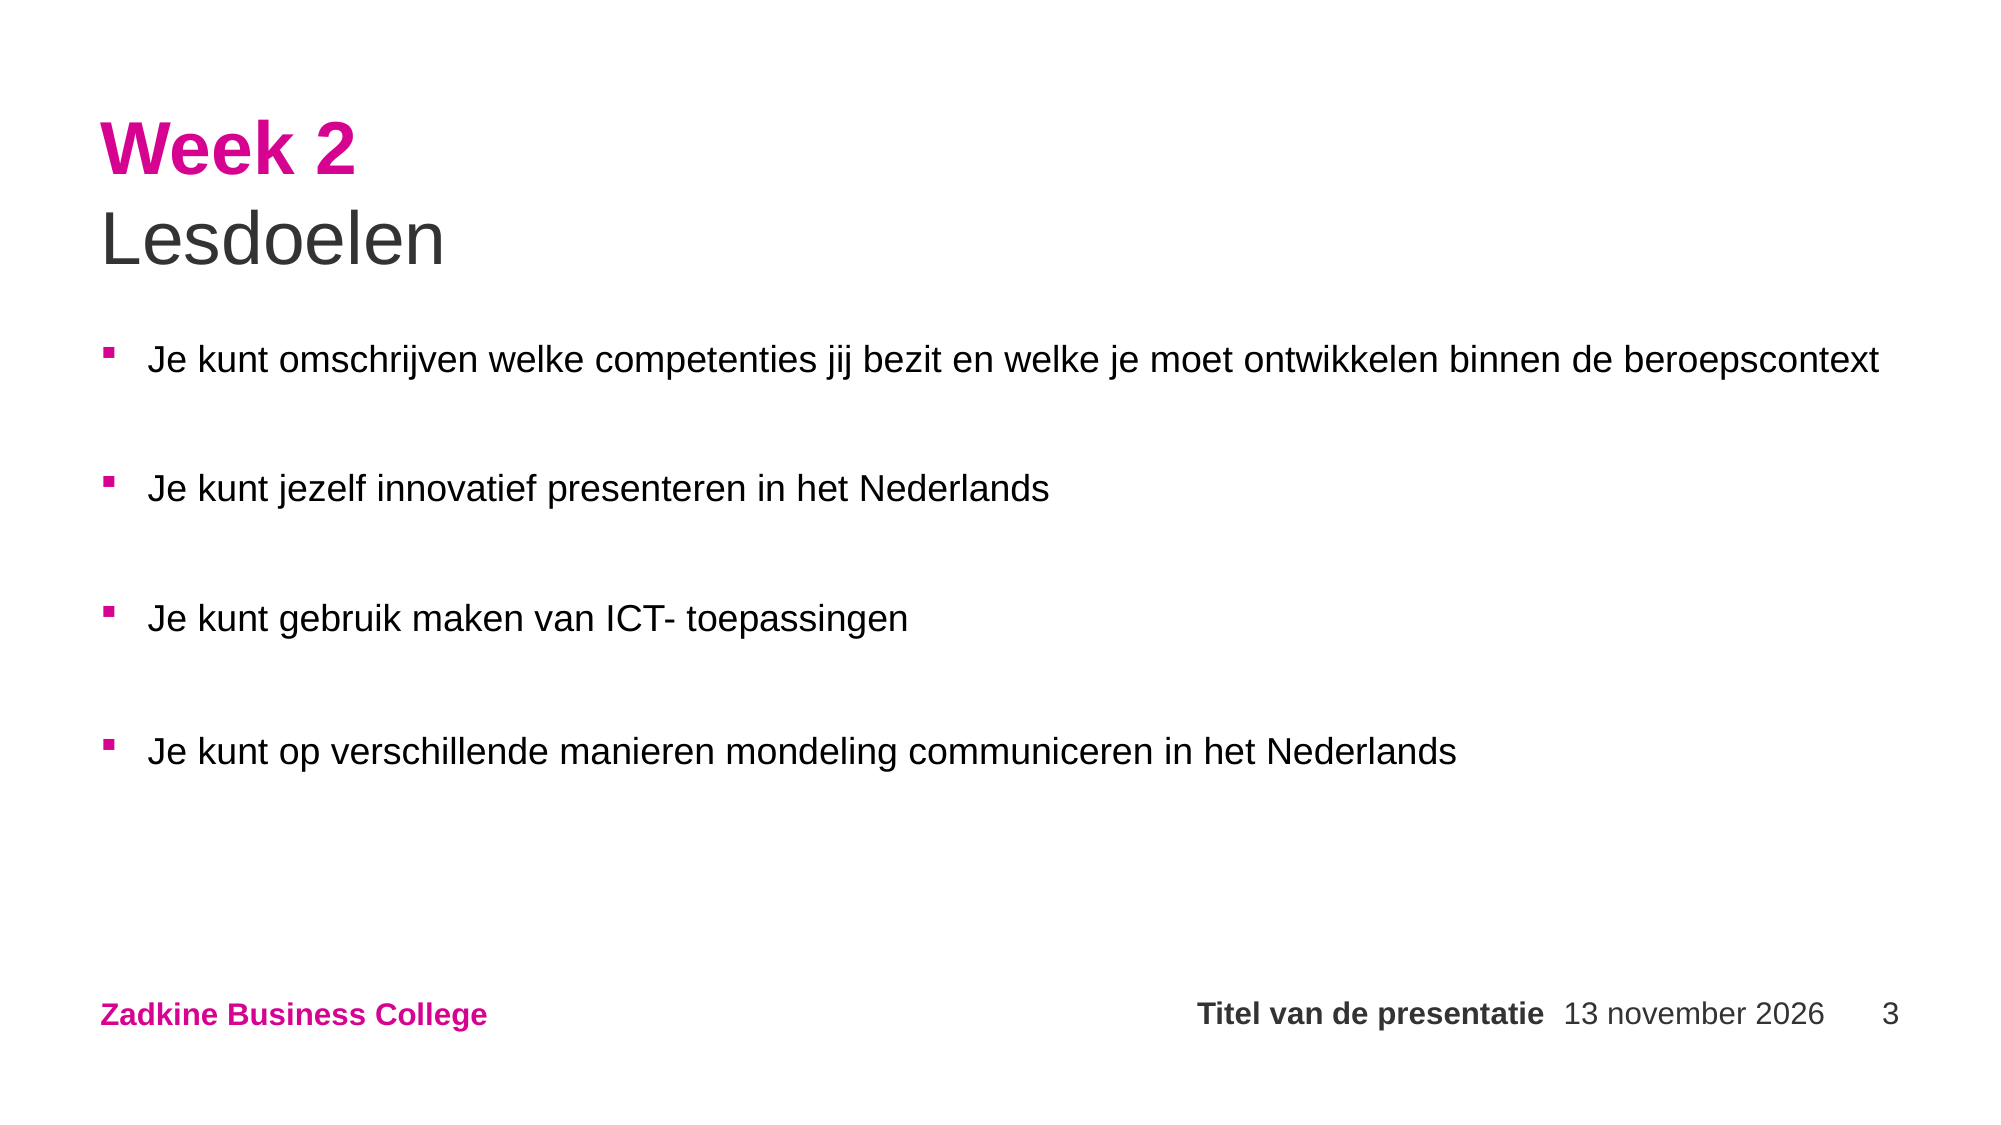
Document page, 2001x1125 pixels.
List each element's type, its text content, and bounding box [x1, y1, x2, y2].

slide_number 3 [1825, 993, 1900, 1033]
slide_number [1546, 993, 1825, 1033]
list Je kunt omschrijven welke competenties jij bezit en welke je moet ontwikkelen binnen de beroepscontext Je kunt jezelf innovatief presenteren in het Nederlands Je kunt gebruik maken van ICT- toepassingen Je kunt op verschillende manieren mondeling communiceren in het Nederlands [100, 331, 1900, 917]
title Week 2 [100, 100, 1900, 189]
footer Titel van de presentatie [870, 993, 1546, 1033]
list Lesdoelen [100, 189, 1900, 280]
